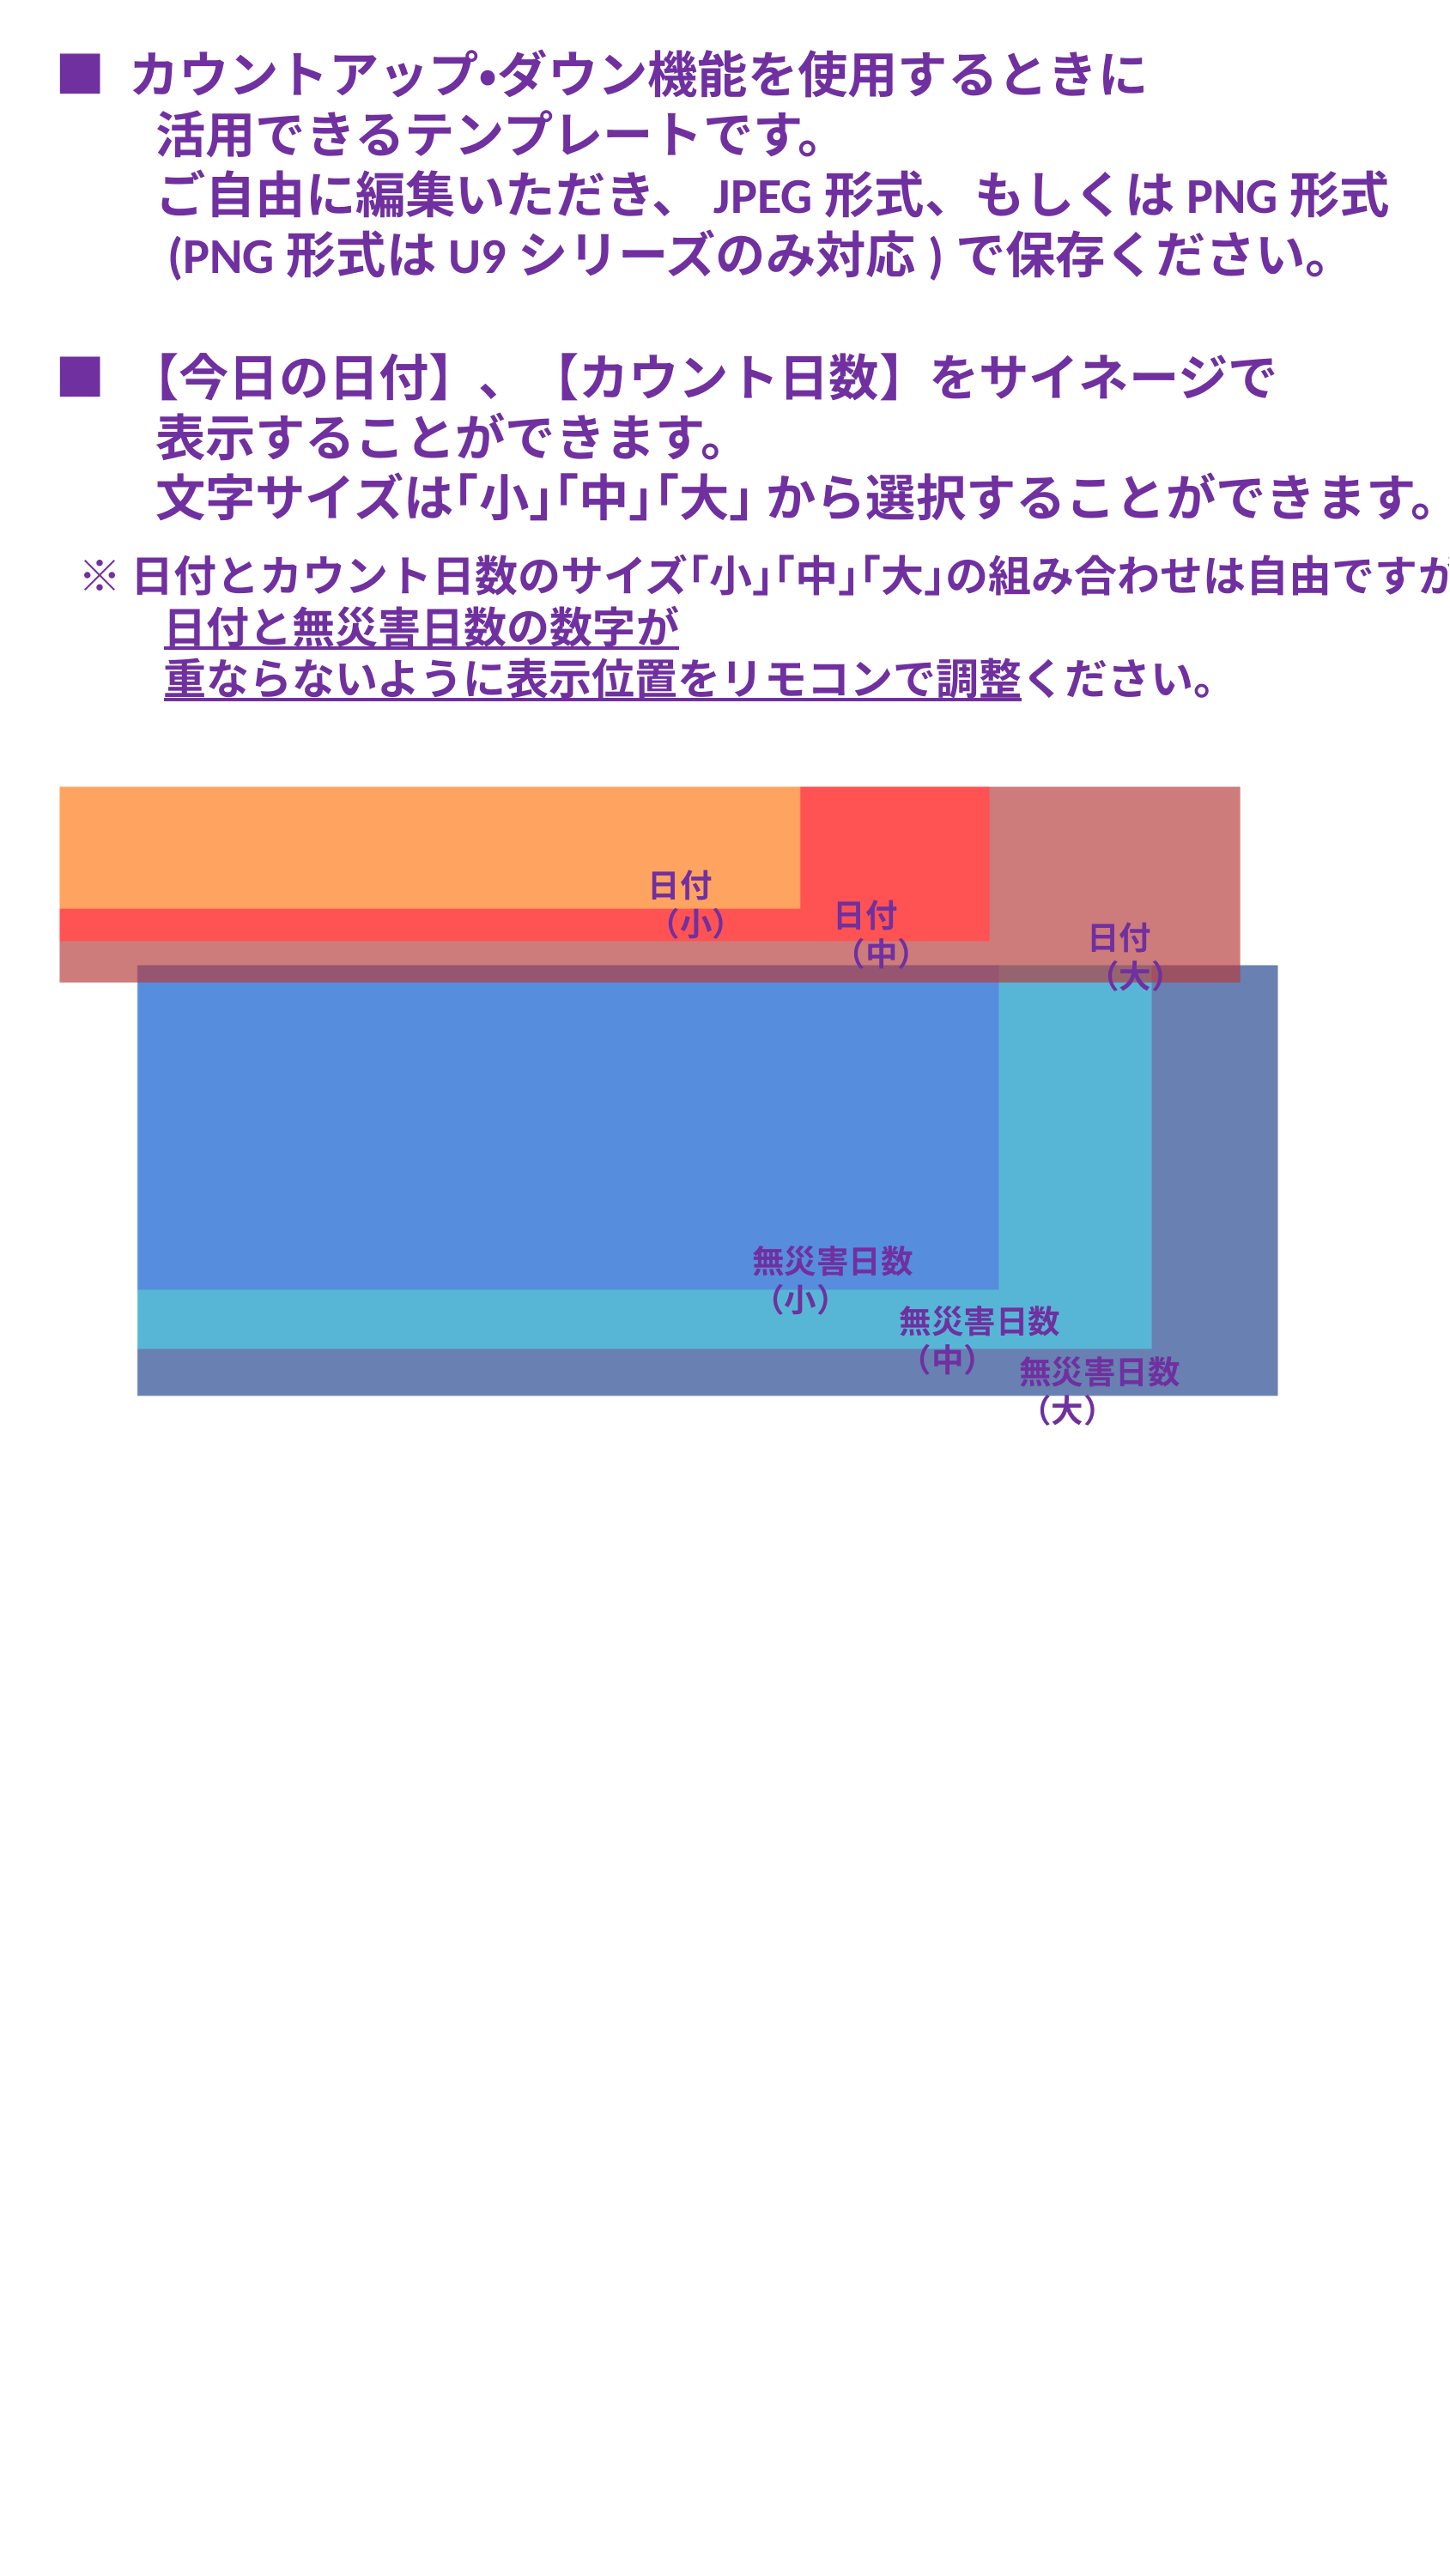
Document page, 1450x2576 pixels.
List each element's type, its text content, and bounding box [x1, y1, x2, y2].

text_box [634, 858, 1288, 1398]
text_box ■ カウントアップ・ダウン機能を使用するときに 活用できるテンプレートです。 ご自由に編集いただき、JPEG形式、もしくはPNG形式 (PNG形式はU9シリーズのみ対応)で保存ください。 [42, 36, 1449, 339]
text_box ■ 【今日の日付】、【カウント日数】をサイネージで 表示することができます。 文字サイズは｢小｣｢中｣｢大｣ から選択することができます。 [42, 339, 1449, 533]
picture [3, 547, 1449, 2576]
